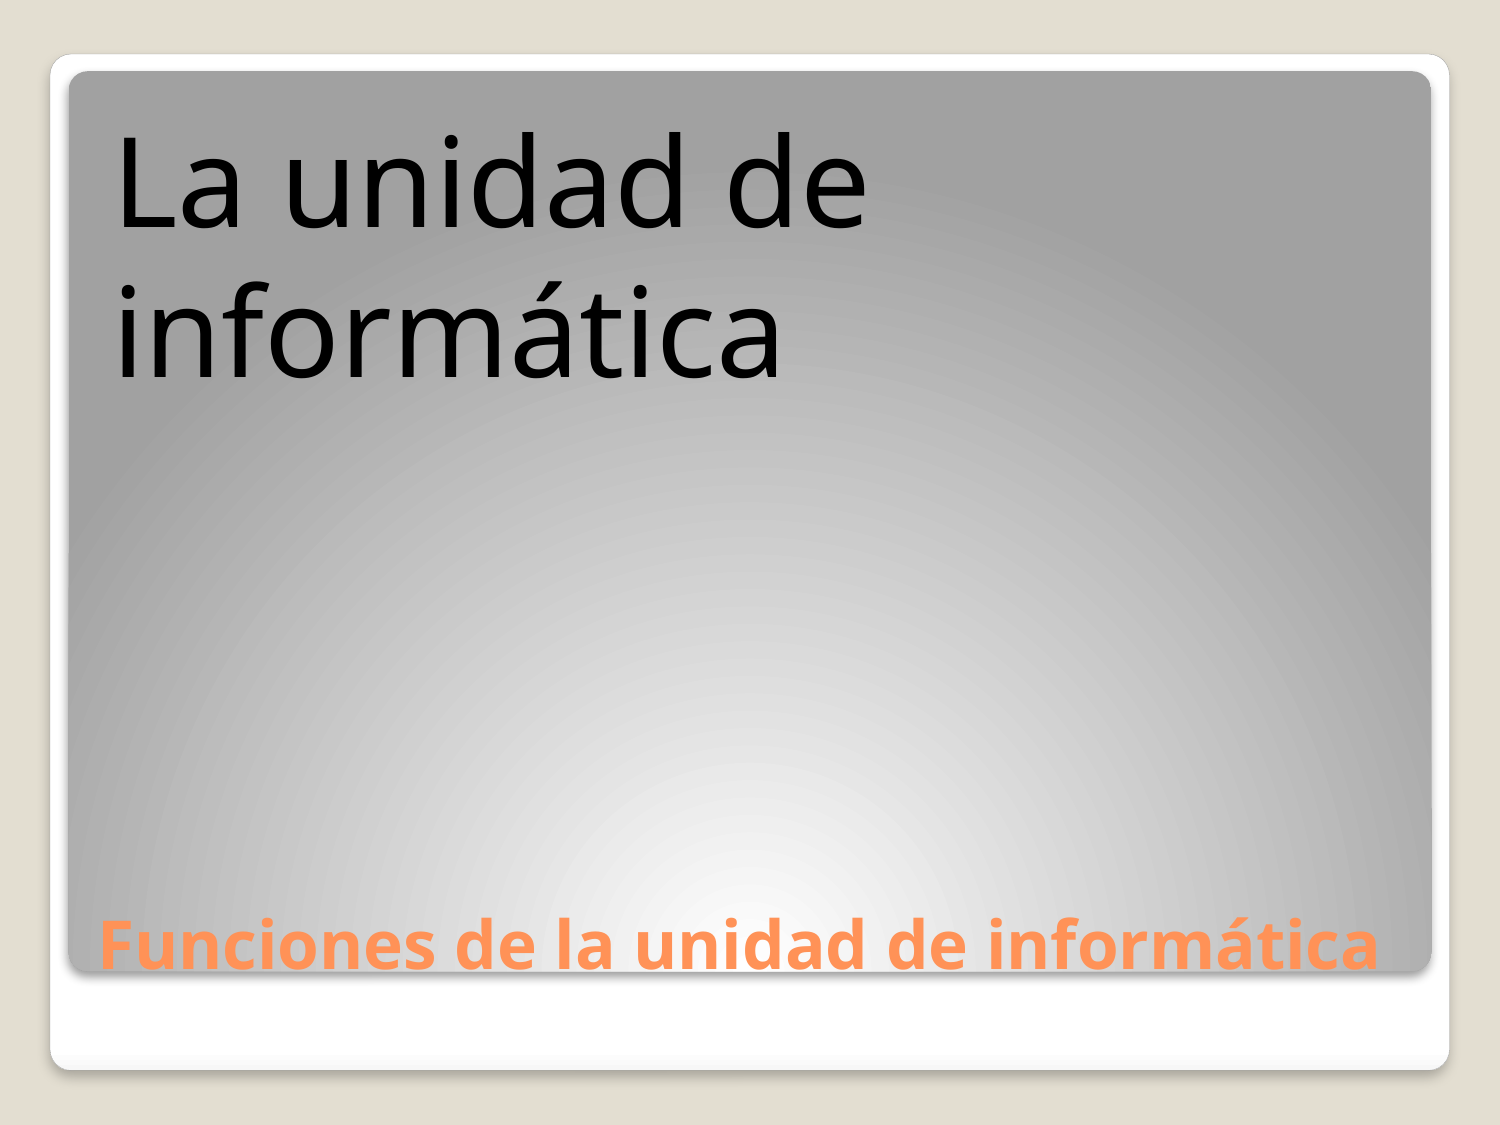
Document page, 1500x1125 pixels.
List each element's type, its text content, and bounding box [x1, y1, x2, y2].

list La unidad de informática [82, 86, 1425, 774]
title Funciones de la unidad de informática [82, 817, 1425, 990]
